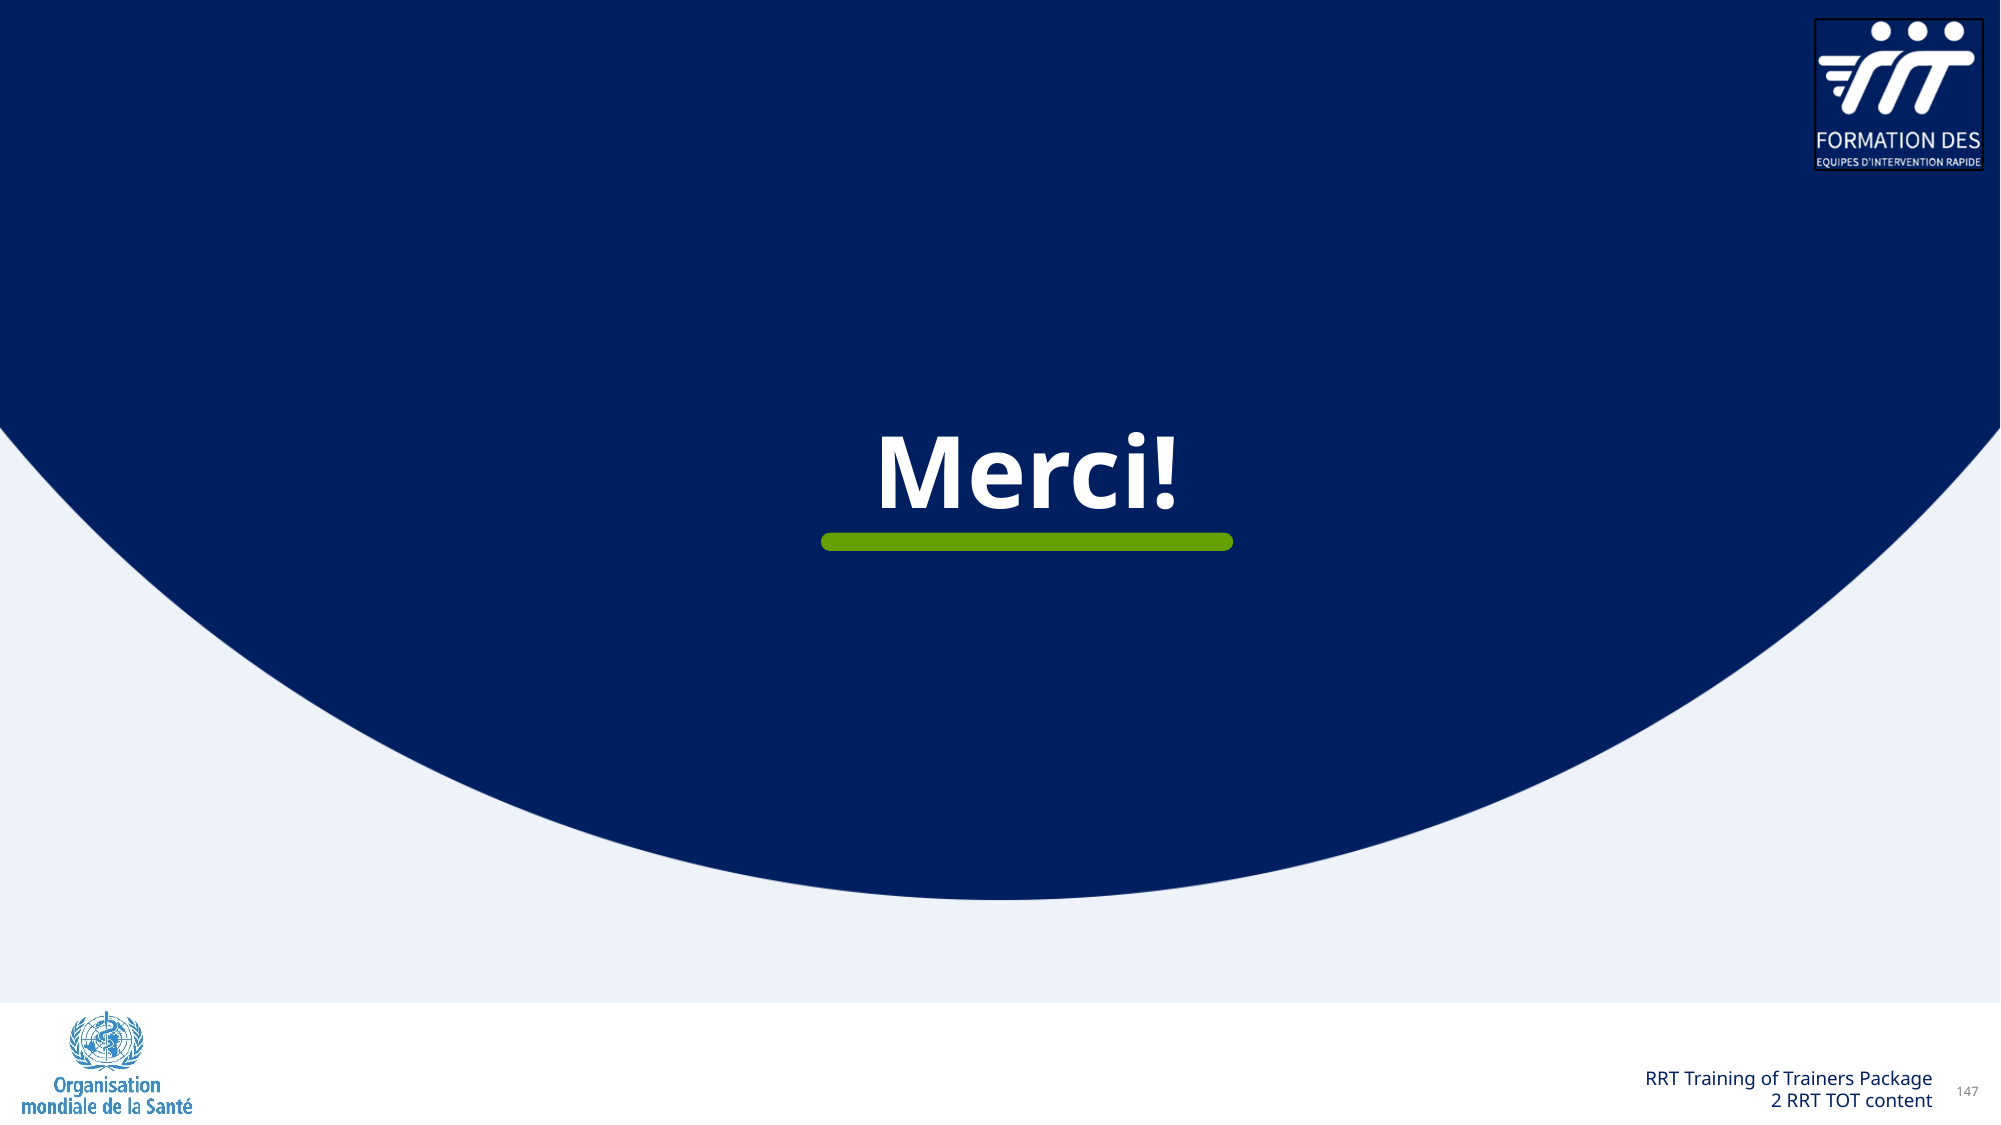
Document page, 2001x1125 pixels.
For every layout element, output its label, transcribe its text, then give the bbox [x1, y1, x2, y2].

picture [20, 1009, 193, 1115]
list Merci! [95, 322, 1959, 631]
picture [0, 0, 2001, 1003]
